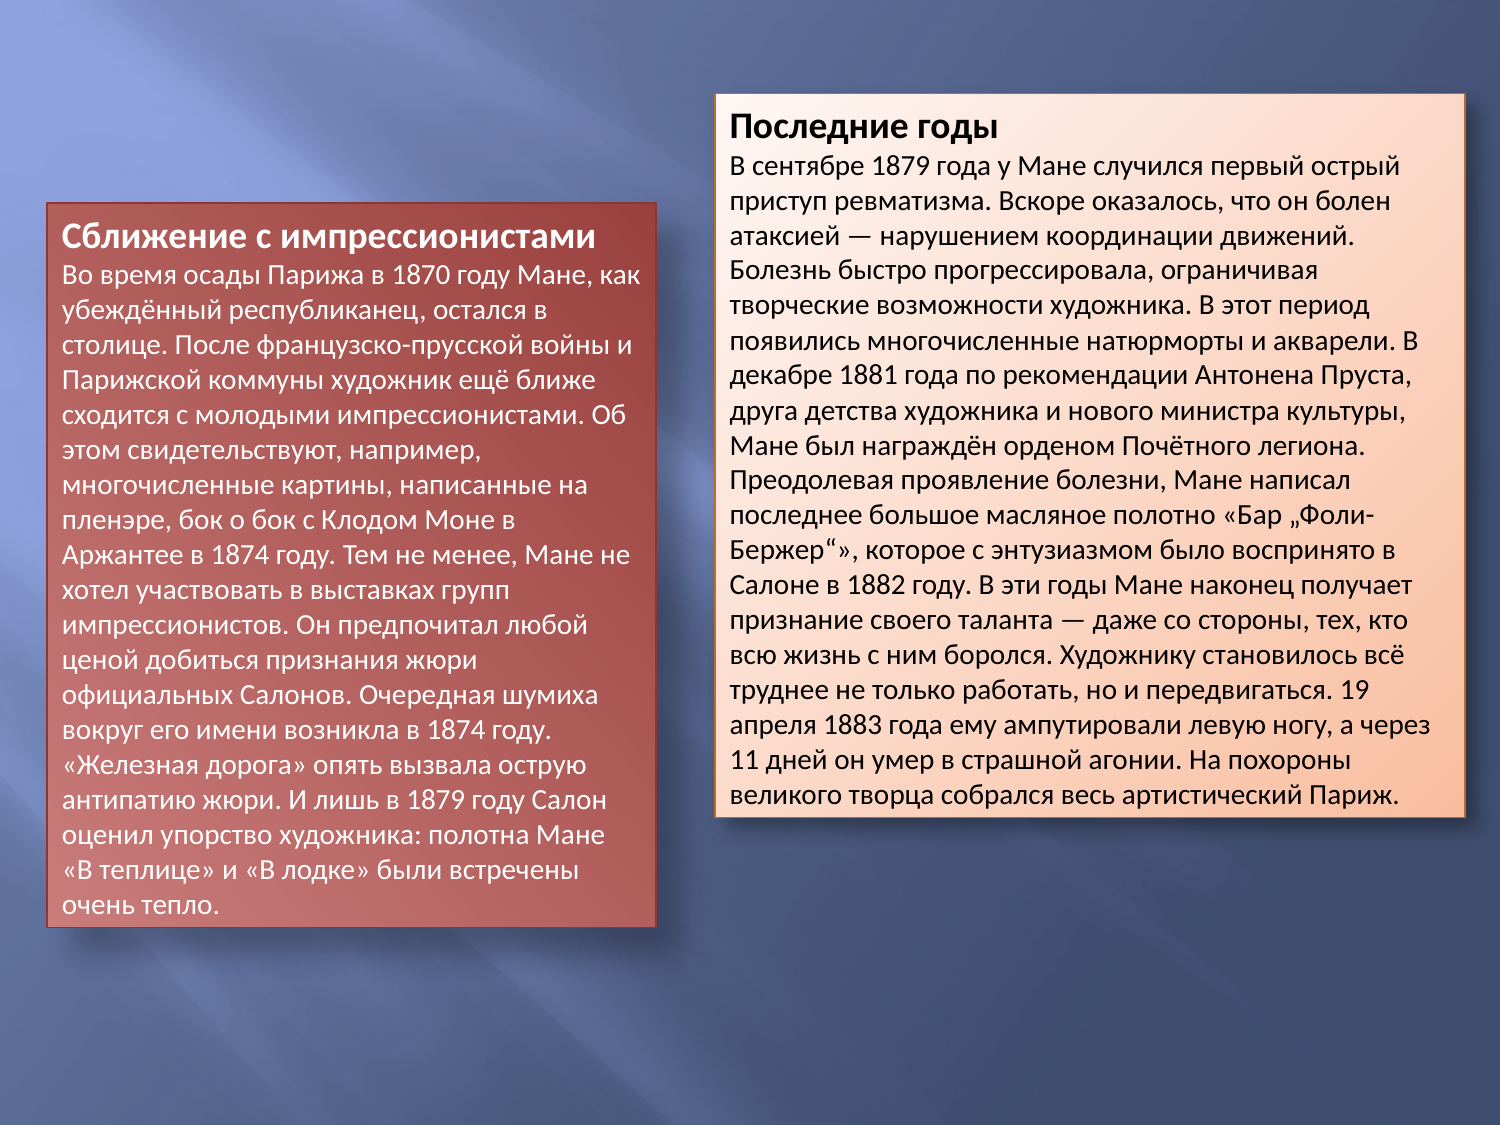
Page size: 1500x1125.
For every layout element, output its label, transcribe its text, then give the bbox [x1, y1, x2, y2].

text_box Последние годы В сентябре 1879 года у Мане случился первый острый приступ ревматизма. Вскоре оказалось, что он болен атаксией — нарушением координации движений. Болезнь быстро прогрессировала, ограничивая творческие возможности художника. В этот период появились многочисленные натюрморты и акварели. В декабре 1881 года по рекомендации Антонена Пруста, друга детства художника и нового министра культуры, Мане был награждён орденом Почётного легиона. Преодолевая проявление болезни, Мане написал последнее большое масляное полотно «Бар „Фоли-Бержер“», которое с энтузиазмом было воспринято в Салоне в 1882 году. В эти годы Мане наконец получает признание своего таланта — даже со стороны, тех, кто всю жизнь с ним боролся. Художнику становилось всё труднее не только работать, но и передвигаться. 19 апреля 1883 года ему ампутировали левую ногу, а через 11 дней он умер в страшной агонии. На похороны великого творца собрался весь артистический Париж. [714, 93, 1466, 818]
text_box Сближение с импрессионистами Во время осады Парижа в 1870 году Мане, как убеждённый республиканец, остался в столице. После французско-прусской войны и Парижской коммуны художник ещё ближе сходится с молодыми импрессионистами. Об этом свидетельствуют, например, многочисленные картины, написанные на пленэре, бок о бок с Клодом Моне в Аржантее в 1874 году. Тем не менее, Мане не хотел участвовать в выставках групп импрессионистов. Он предпочитал любой ценой добиться признания жюри официальных Салонов. Очередная шумиха вокруг его имени возникла в 1874 году. «Железная дорога» опять вызвала острую антипатию жюри. И лишь в 1879 году Салон оценил упорство художника: полотна Мане «В теплице» и «В лодке» были встречены очень тепло. [46, 202, 657, 928]
